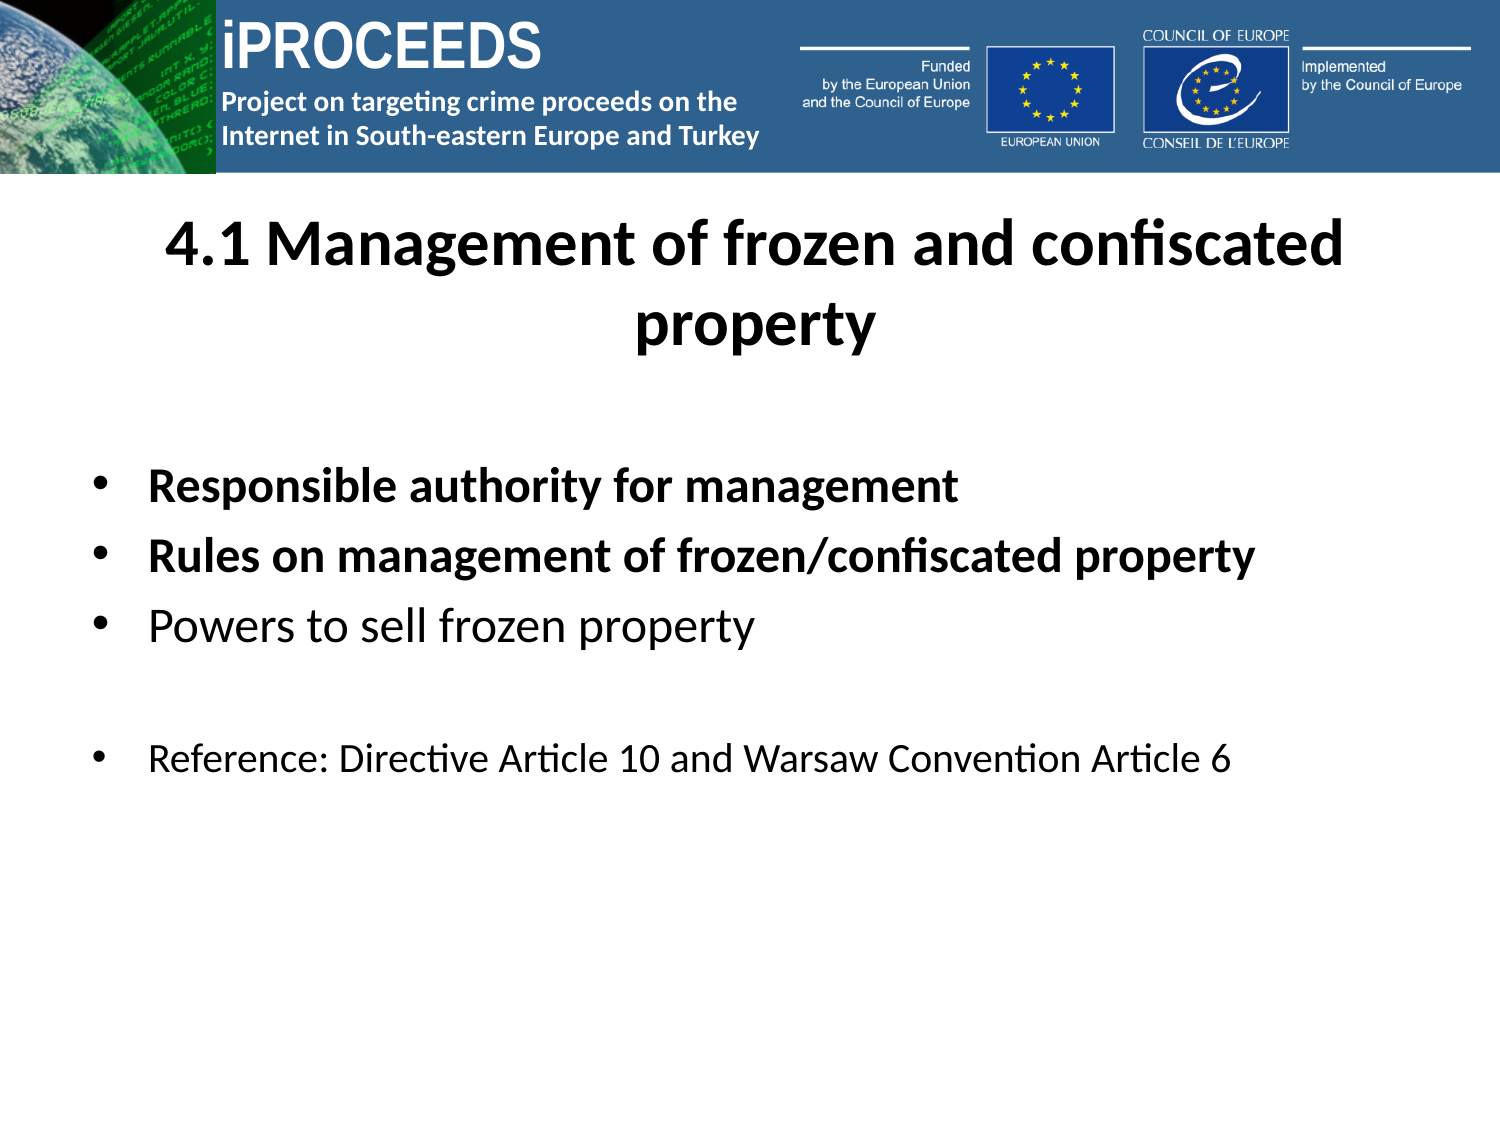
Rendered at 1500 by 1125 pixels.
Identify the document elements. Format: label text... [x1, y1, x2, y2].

picture [0, 0, 216, 174]
title 4.1 Management of frozen and confiscated property [29, 172, 1483, 386]
list Responsible authority for management Rules on management of frozen/confiscated property Powers to sell frozen property Reference: Directive Article 10 and Warsaw Convention Article 6 [76, 375, 1427, 1017]
picture [800, 30, 1471, 148]
